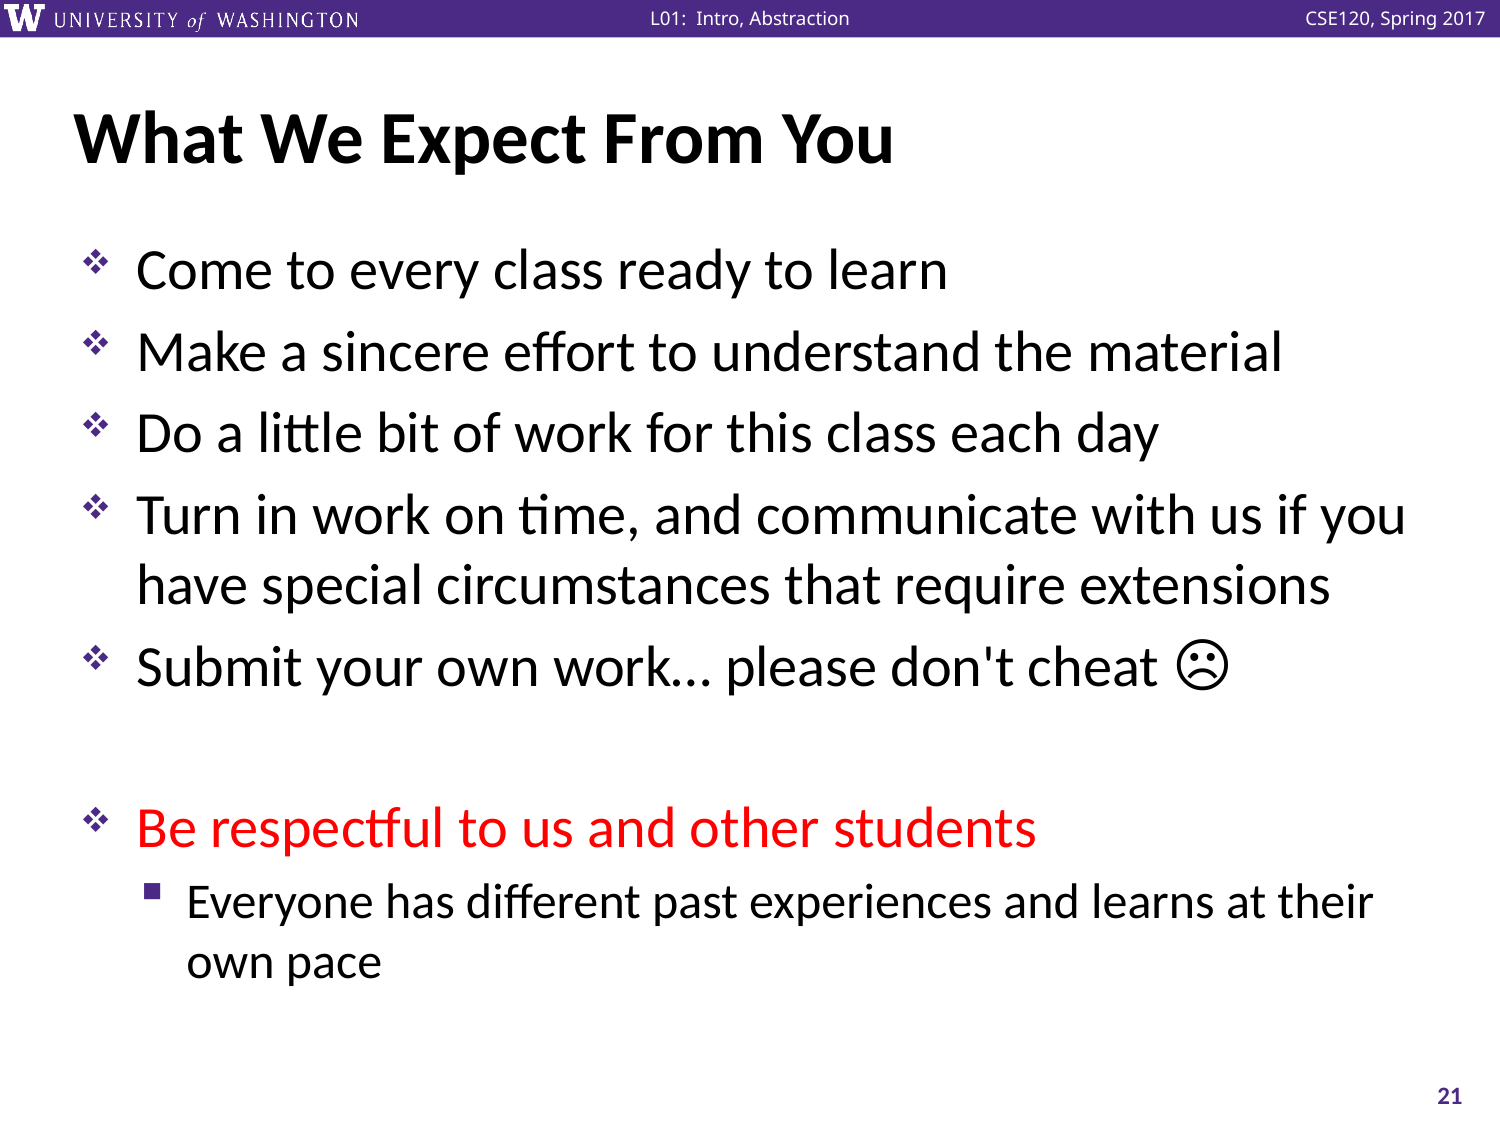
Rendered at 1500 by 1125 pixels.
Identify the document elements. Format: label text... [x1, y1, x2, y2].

picture [4, 4, 358, 32]
slide_number 21 [1400, 1065, 1500, 1125]
list Come to every class ready to learn Make a sincere effort to understand the material Do a little bit of work for this class each day Turn in work on time, and communicate with us if you have special circumstances that require extensions Submit your own work… please don't cheat ☹ Be respectful to us and other students Everyone has different past experiences and learns at their own pace [64, 223, 1438, 1040]
title What We Expect From You [58, 71, 1438, 197]
